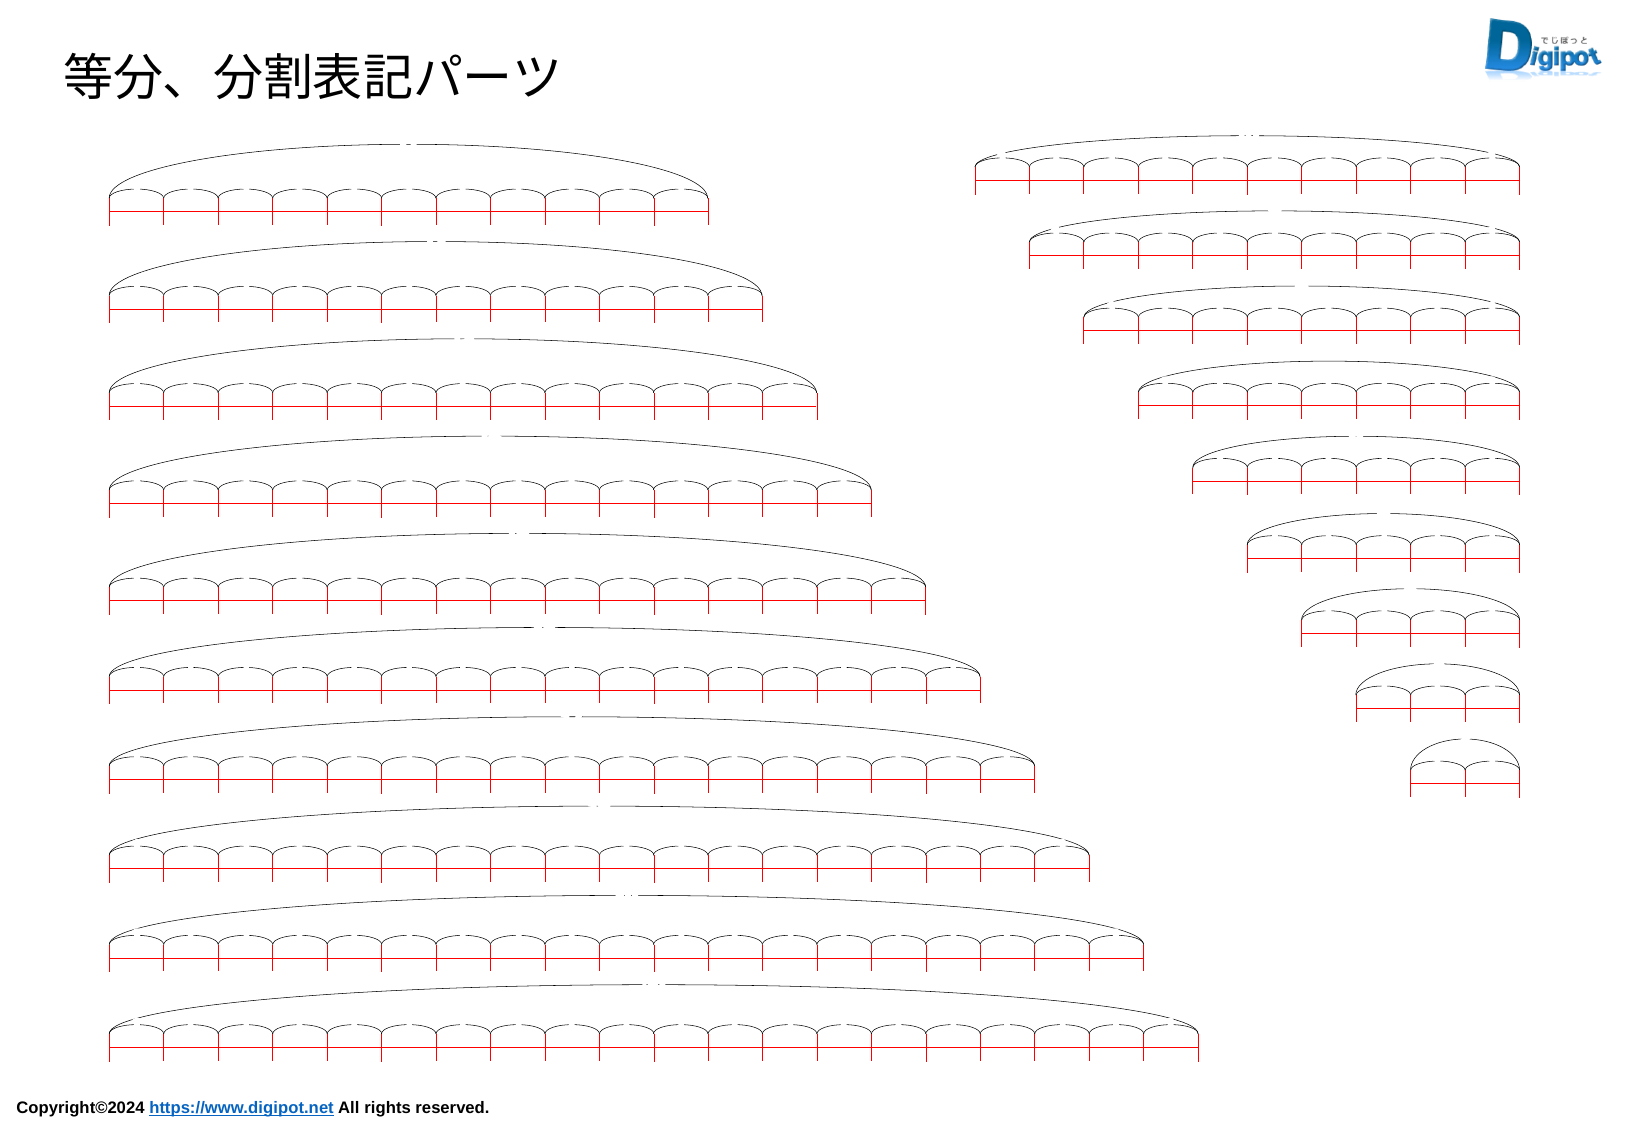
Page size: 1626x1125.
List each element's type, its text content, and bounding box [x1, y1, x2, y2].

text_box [1301, 579, 1520, 648]
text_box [109, 330, 817, 421]
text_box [1355, 655, 1520, 723]
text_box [109, 135, 708, 226]
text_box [109, 524, 926, 616]
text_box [109, 711, 1035, 794]
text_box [109, 232, 763, 324]
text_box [1192, 427, 1520, 496]
text_box 等分、分割表記パーツ [48, 38, 578, 113]
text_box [109, 889, 1144, 973]
picture [1485, 18, 1602, 82]
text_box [109, 979, 1199, 1062]
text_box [1410, 730, 1520, 798]
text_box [109, 621, 981, 705]
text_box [1138, 361, 1520, 421]
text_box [109, 427, 872, 518]
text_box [1083, 277, 1520, 346]
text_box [1247, 504, 1520, 573]
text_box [1029, 201, 1520, 270]
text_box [109, 800, 1090, 883]
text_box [974, 126, 1520, 195]
